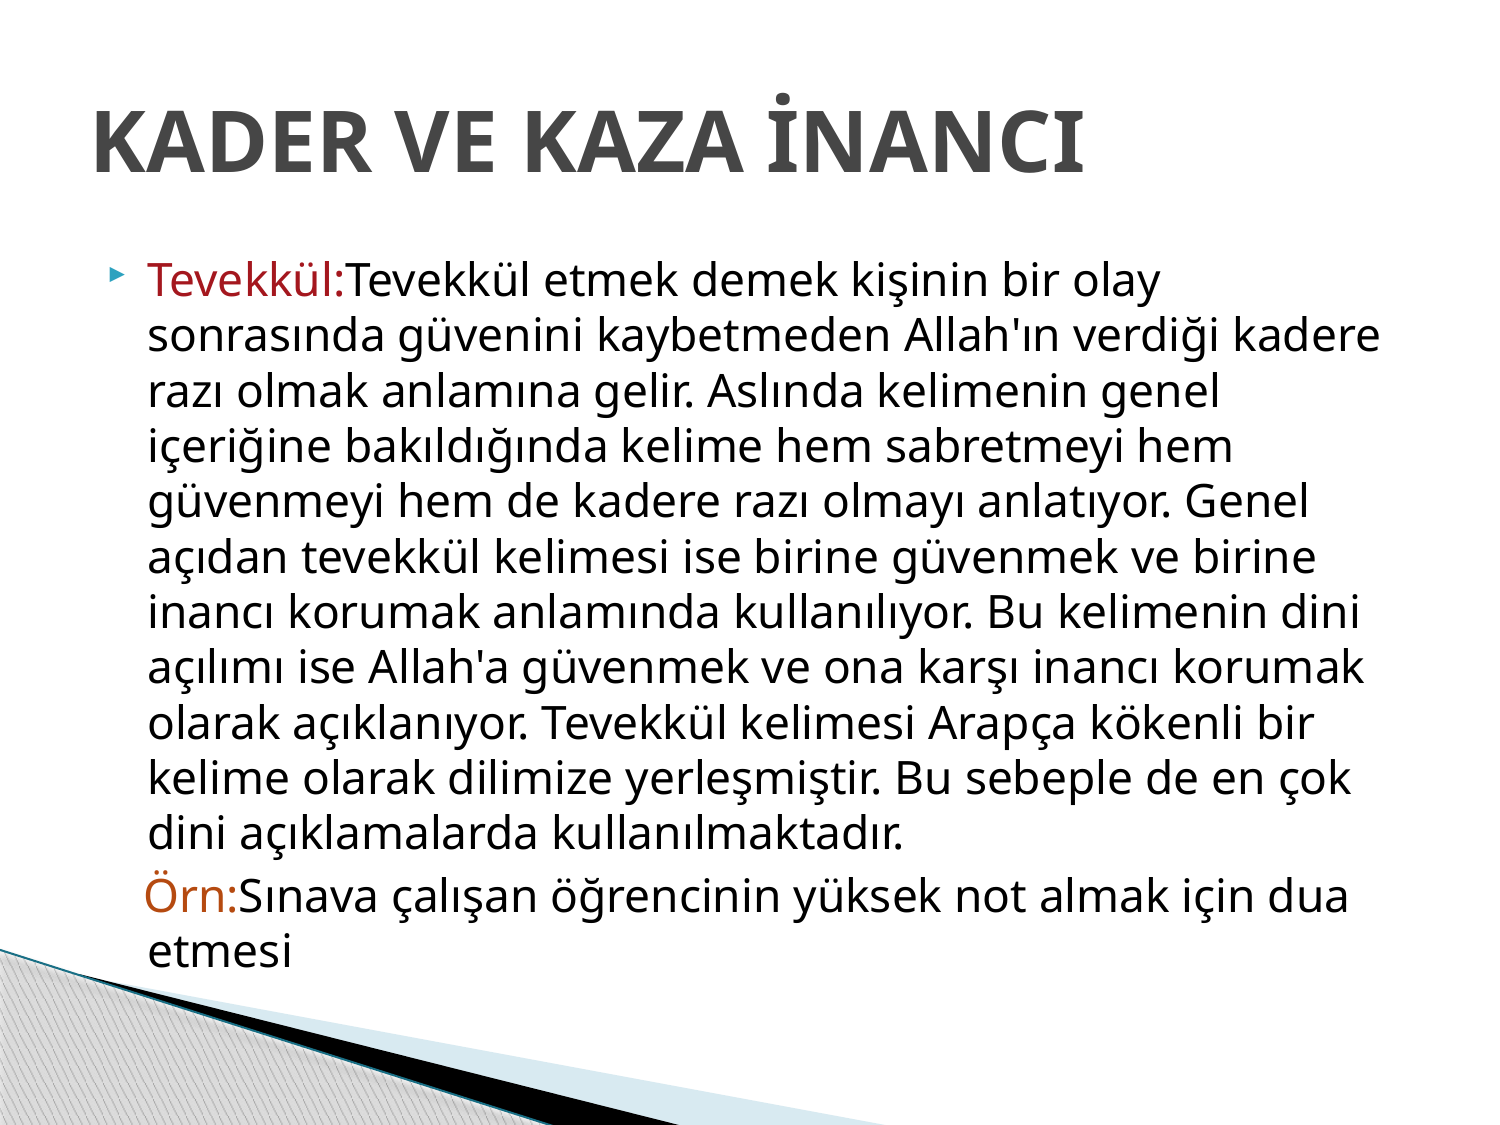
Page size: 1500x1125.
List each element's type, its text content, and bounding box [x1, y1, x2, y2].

list Tevekkül:Tevekkül etmek demek kişinin bir olay sonrasında güvenini kaybetmeden Allah'ın verdiği kadere razı olmak anlamına gelir. Aslında kelimenin genel içeriğine bakıldığında kelime hem sabretmeyi hem güvenmeyi hem de kadere razı olmayı anlatıyor. Genel açıdan tevekkül kelimesi ise birine güvenmek ve birine inancı korumak anlamında kullanılıyor. Bu kelimenin dini açılımı ise Allah'a güvenmek ve ona karşı inancı korumak olarak açıklanıyor. Tevekkül kelimesi Arapça kökenli bir kelime olarak dilimize yerleşmiştir. Bu sebeple de en çok dini açıklamalarda kullanılmaktadır. Örn:Sınava çalışan öğrencinin yüksek not almak için dua etmesi [75, 243, 1425, 986]
title KADER VE KAZA İNANCI [75, 45, 1425, 233]
